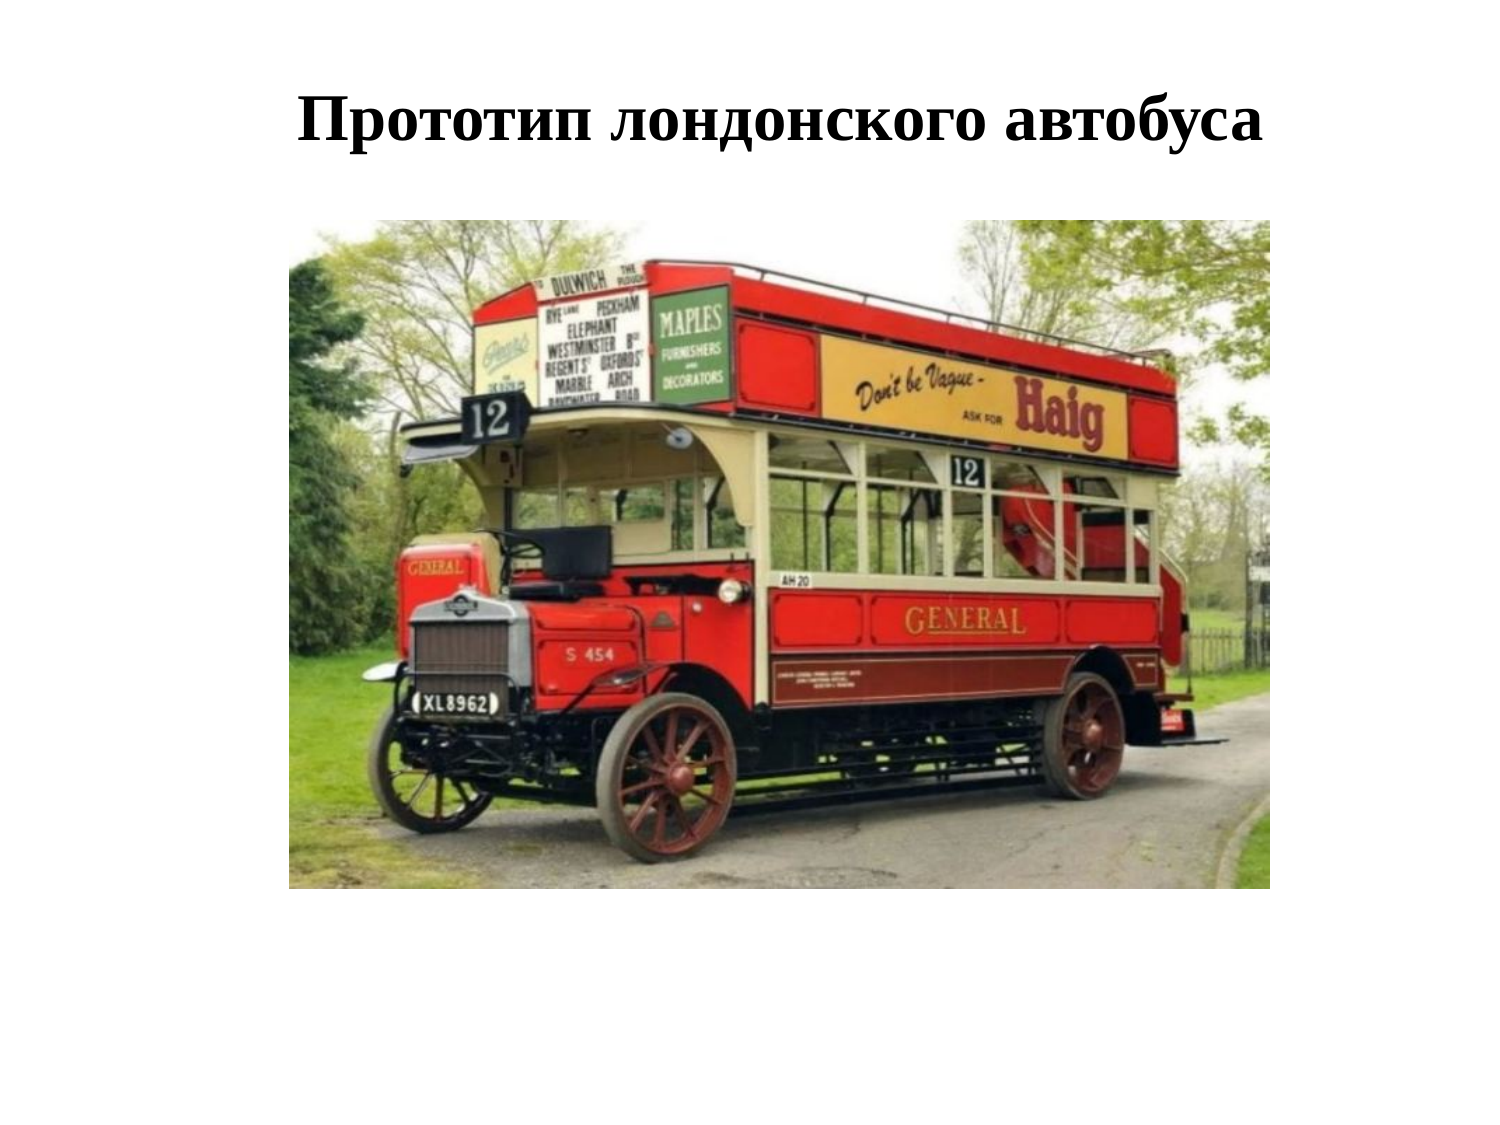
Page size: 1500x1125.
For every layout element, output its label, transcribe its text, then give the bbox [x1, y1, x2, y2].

text_box Прототип лондонского автобуса [283, 66, 1280, 161]
picture [289, 219, 1270, 889]
